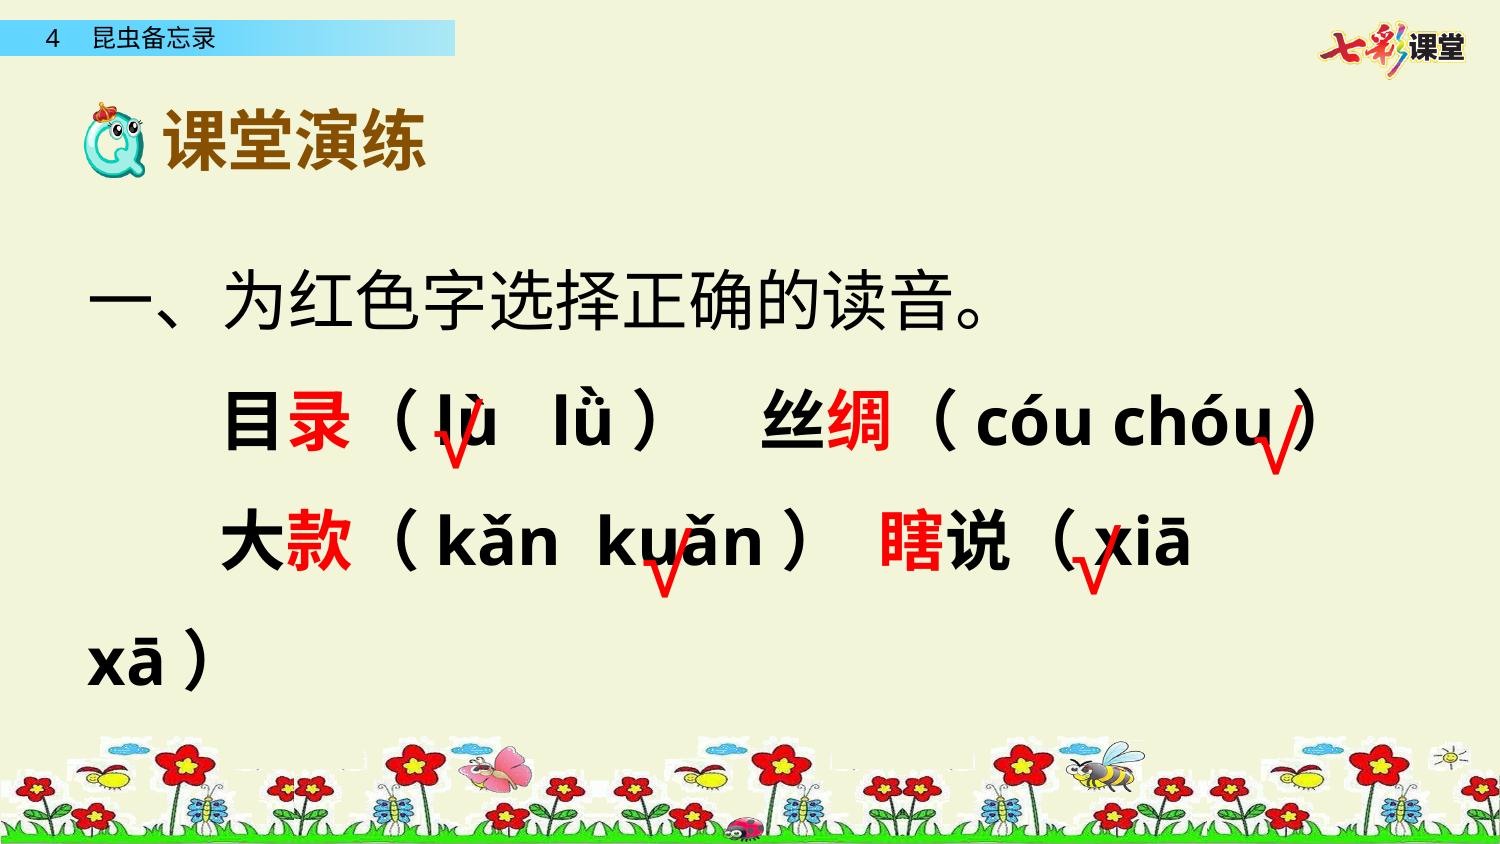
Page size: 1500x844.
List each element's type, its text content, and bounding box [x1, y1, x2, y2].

text_box √ [1239, 384, 1319, 499]
picture [83, 101, 145, 178]
text_box 课堂演练 [149, 93, 479, 185]
text_box √ [418, 377, 499, 493]
text_box √ [1057, 504, 1163, 619]
text_box √ [627, 506, 708, 622]
picture [0, 714, 1500, 844]
picture [1316, 20, 1468, 80]
text_box 一、为红色字选择正确的读音。 目录（lù lǜ） 丝绸（cóu chóu） 大款（kǎn kuǎn） 瞎说（xiā xā） [76, 213, 1413, 705]
